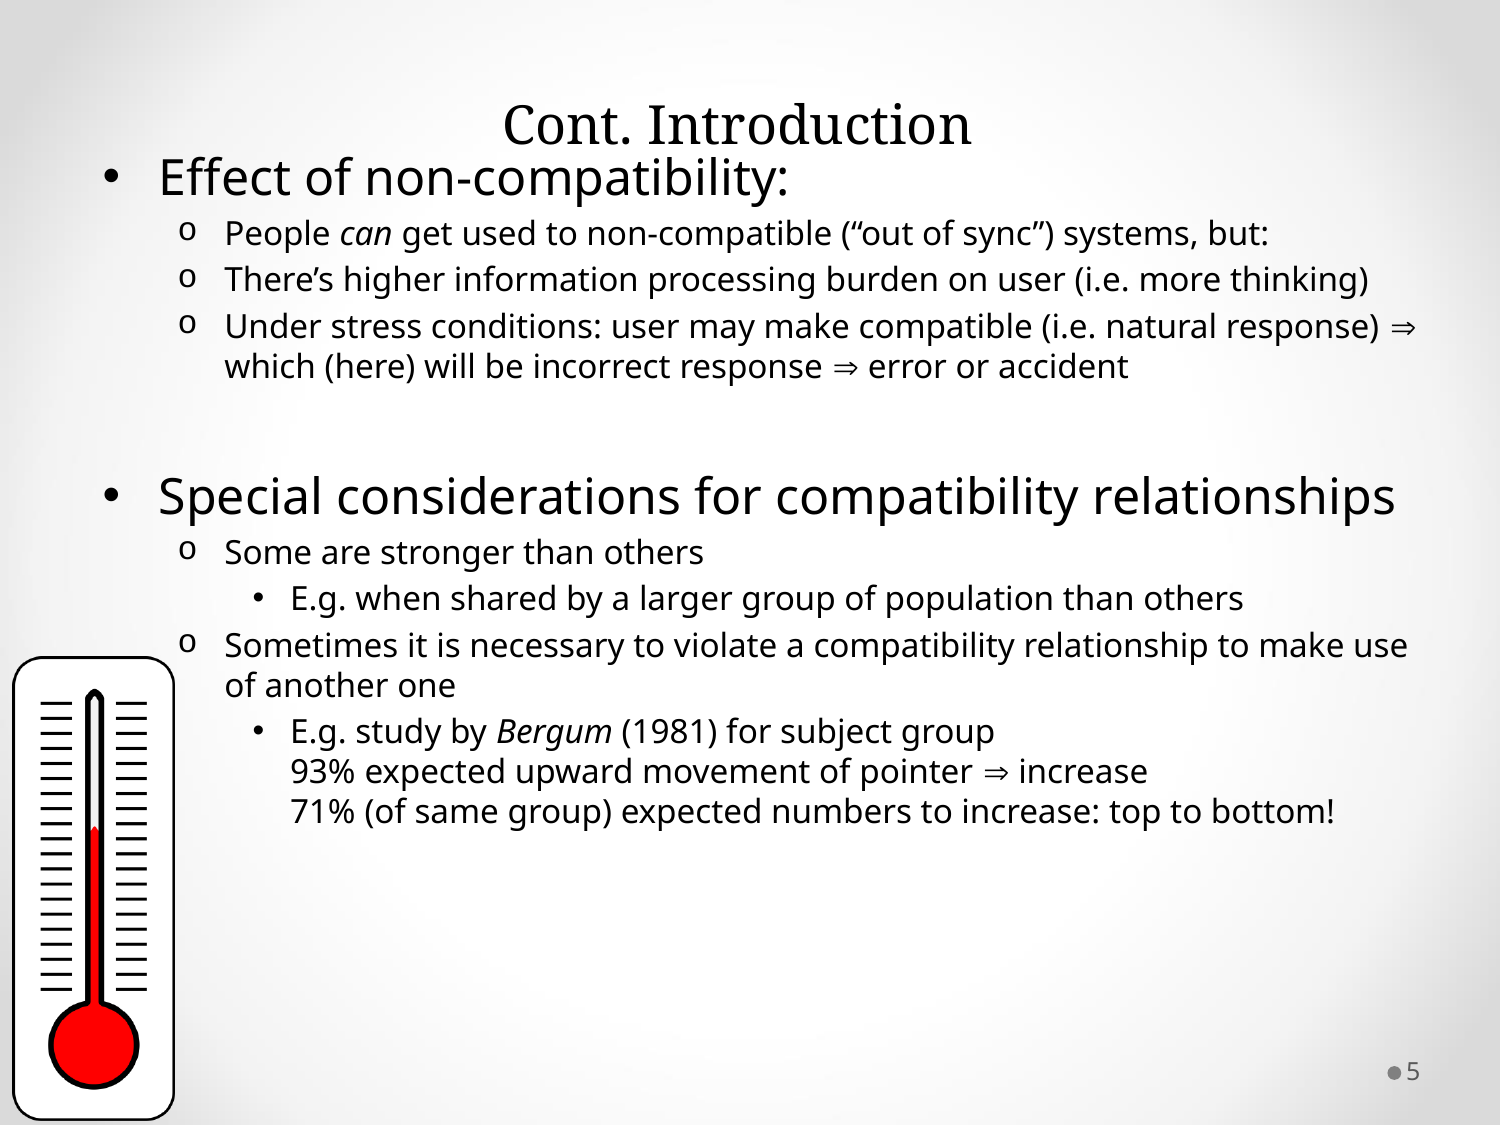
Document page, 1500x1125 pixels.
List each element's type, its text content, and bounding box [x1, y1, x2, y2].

title Cont. Introduction [62, 62, 1413, 163]
picture [0, 1, 1500, 1125]
list Effect of non-compatibility: People can get used to non-compatible (“out of sync”) systems, but: There’s higher information processing burden on user (i.e. more thinking) Under stress conditions: user may make compatible (i.e. natural response)  which (here) will be incorrect response  error or accident Special considerations for compatibility relationships Some are stronger than others E.g. when shared by a larger group of population than others Sometimes it is necessary to violate a compatibility relationship to make use of another one E.g. study by Bergum (1981) for subject group 93% expected upward movement of pointer  increase 71% (of same group) expected numbers to increase: top to bottom! [87, 137, 1463, 1113]
slide_number 5 [1401, 1042, 1494, 1103]
